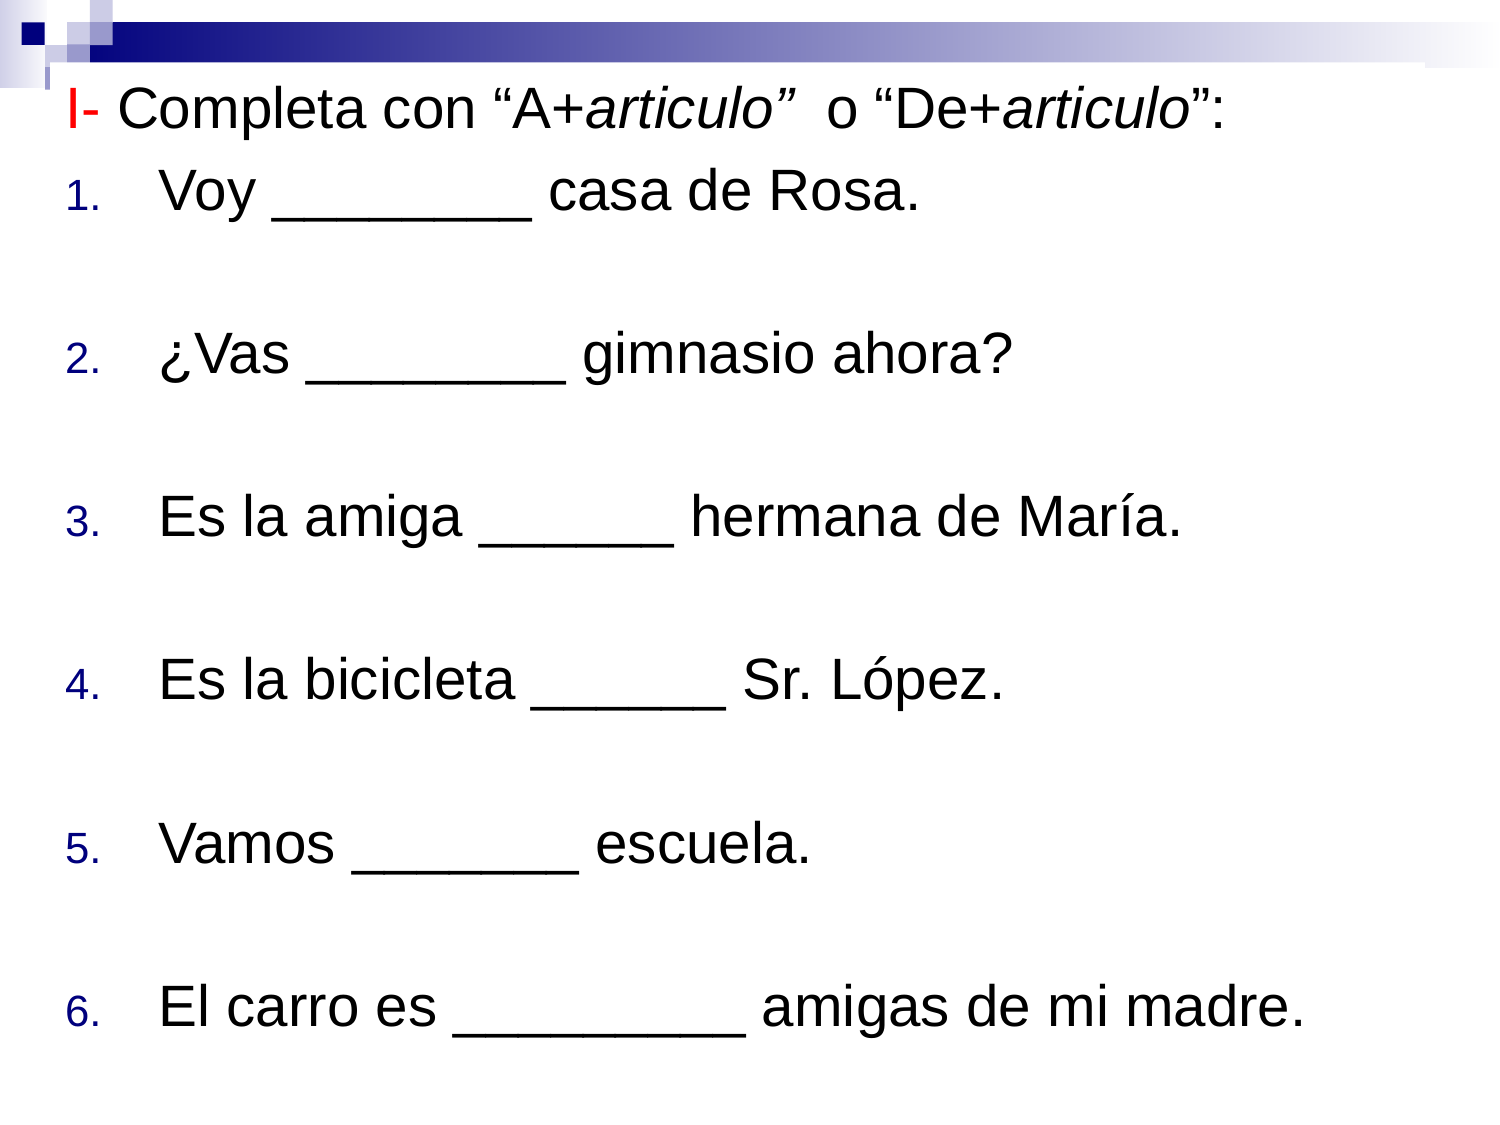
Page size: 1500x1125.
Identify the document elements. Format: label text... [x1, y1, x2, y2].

list I- Completa con “A+articulo” o “De+articulo”: Voy ________ casa de Rosa. ¿Vas ________ gimnasio ahora? Es la amiga ______ hermana de María. Es la bicicleta ______ Sr. López. Vamos _______ escuela. El carro es _________ amigas de mi madre. [50, 62, 1425, 1125]
